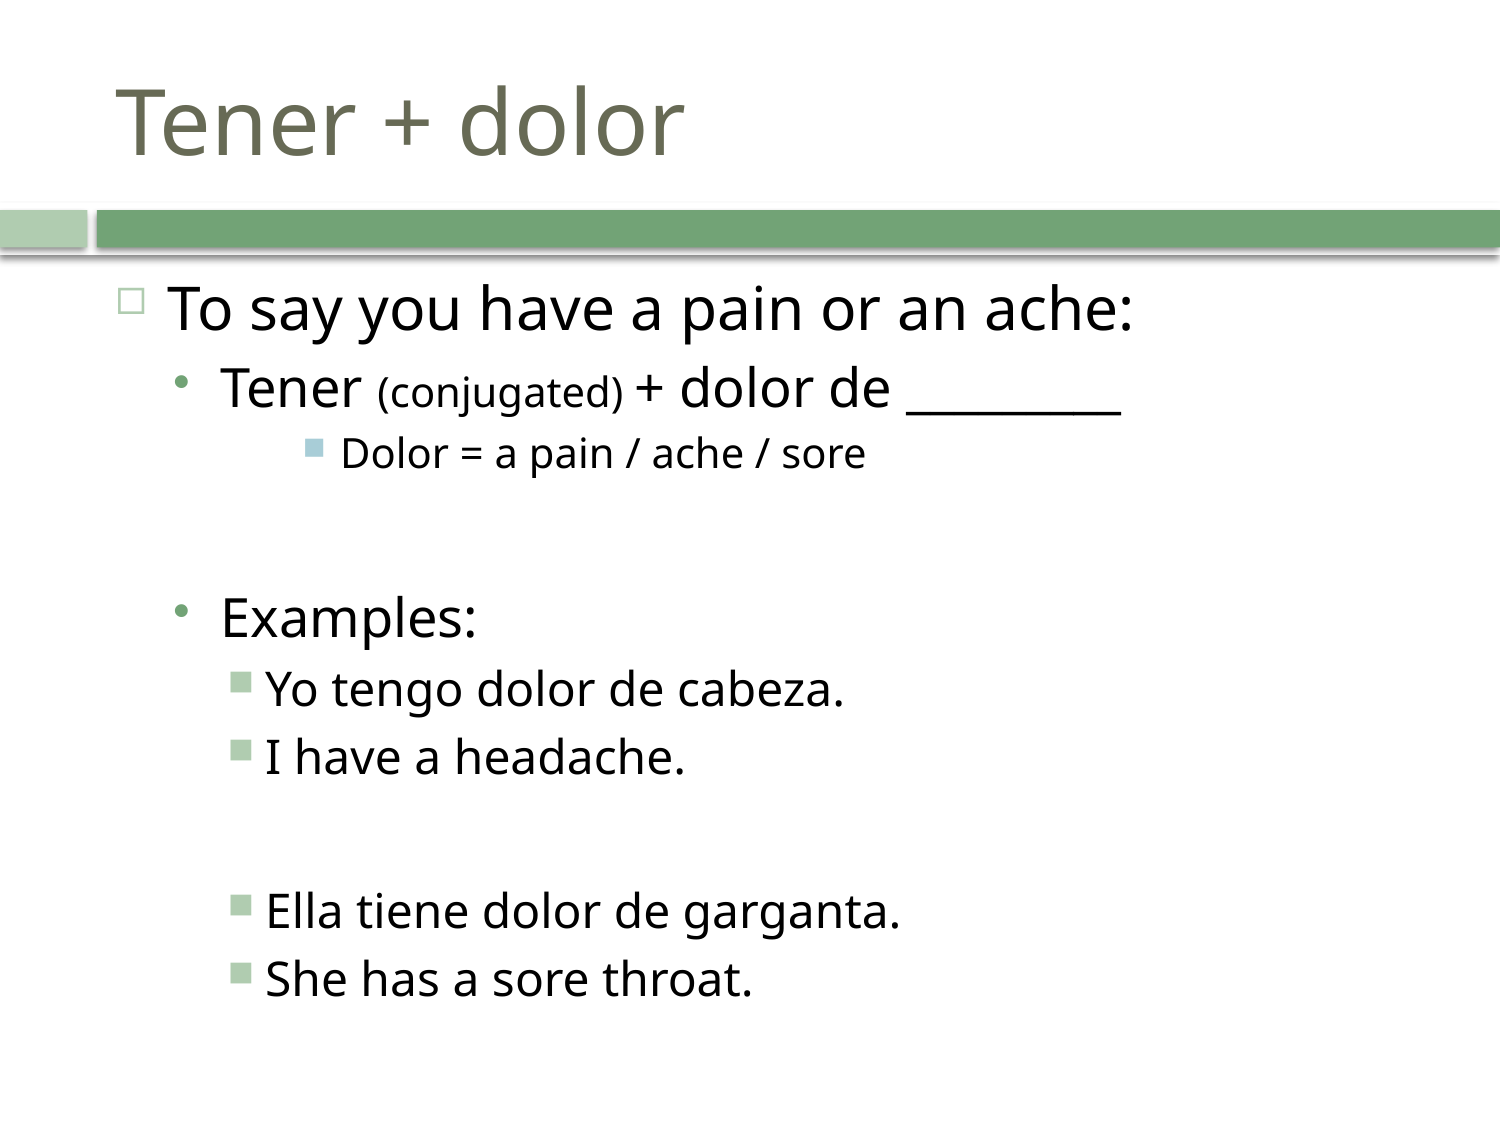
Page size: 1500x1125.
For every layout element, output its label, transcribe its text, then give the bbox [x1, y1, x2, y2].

list To say you have a pain or an ache: Tener (conjugated) + dolor de _________ Dolor = a pain / ache / sore Examples: Yo tengo dolor de cabeza. I have a headache. Ella tiene dolor de garganta. She has a sore throat. [100, 262, 1438, 1000]
title Tener + dolor [100, 37, 1438, 200]
